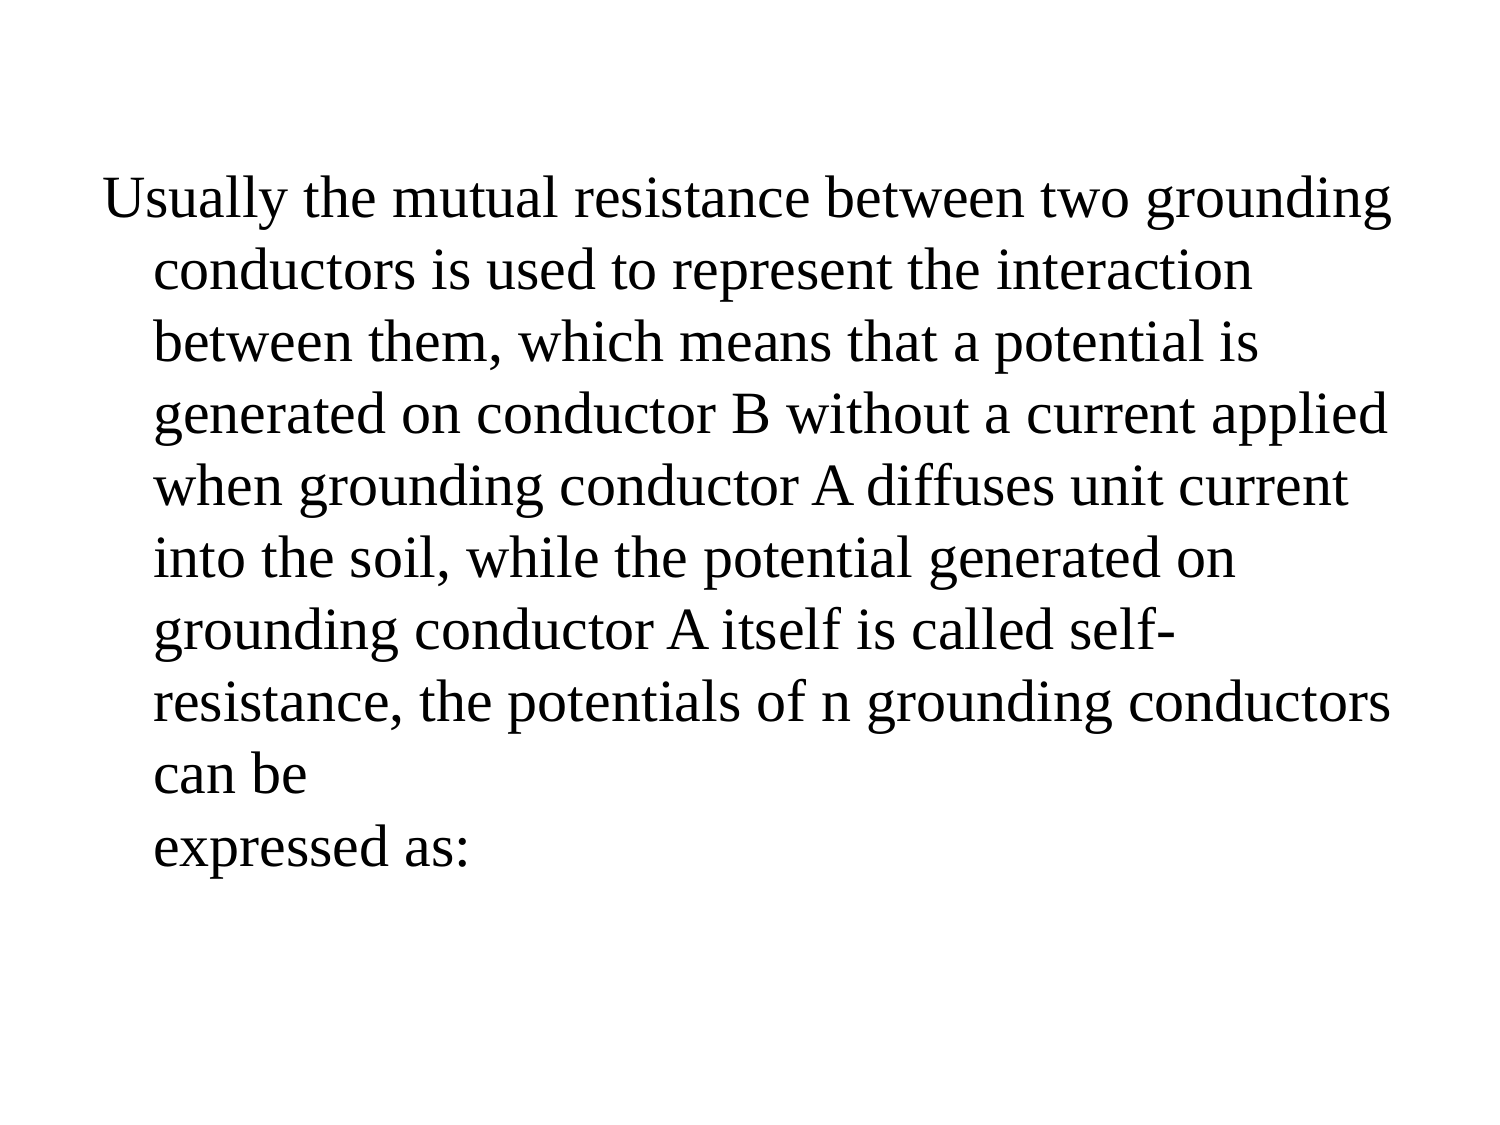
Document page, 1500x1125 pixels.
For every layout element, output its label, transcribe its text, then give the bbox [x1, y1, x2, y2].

list Usually the mutual resistance between two grounding conductors is used to represent the interaction between them, which means that a potential is generated on conductor B without a current applied when grounding conductor A diffuses unit current into the soil, while the potential generated on grounding conductor A itself is called self-resistance, the potentials of n grounding conductors can be expressed as: [87, 149, 1438, 893]
